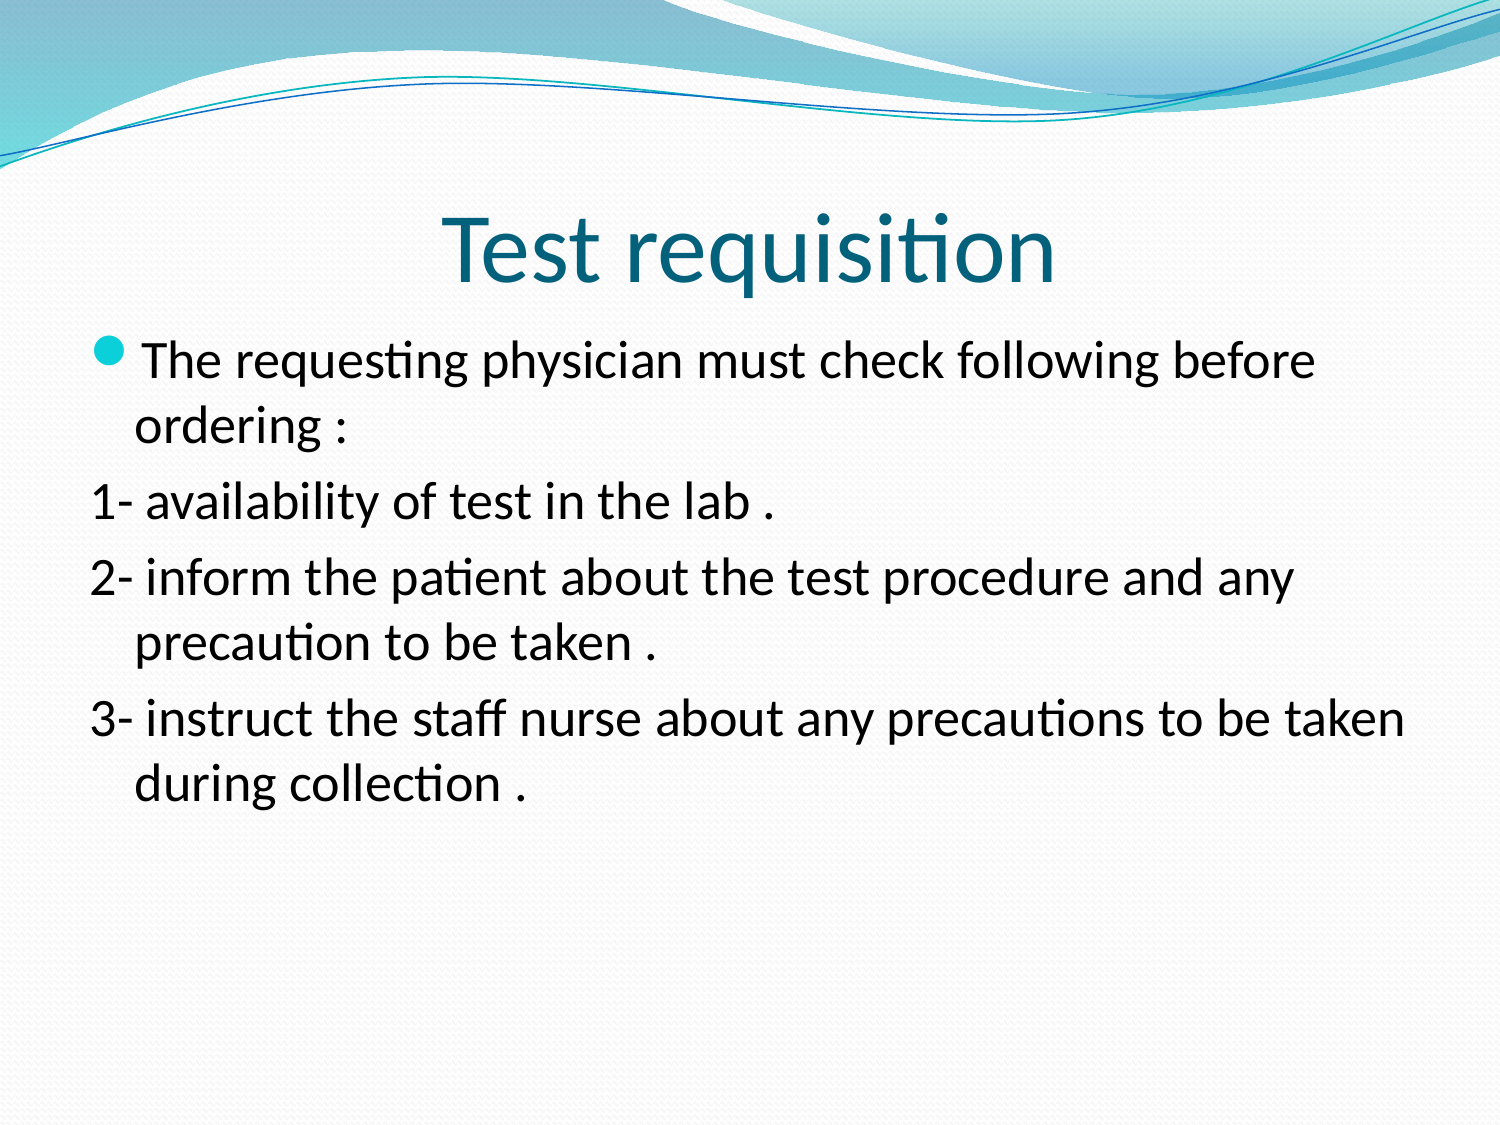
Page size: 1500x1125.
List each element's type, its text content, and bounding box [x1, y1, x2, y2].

list The requesting physician must check following before ordering : 1- availability of test in the lab . 2- inform the patient about the test procedure and any precaution to be taken . 3- instruct the staff nurse about any precautions to be taken during collection . [75, 317, 1425, 1038]
title Test requisition [75, 115, 1425, 303]
